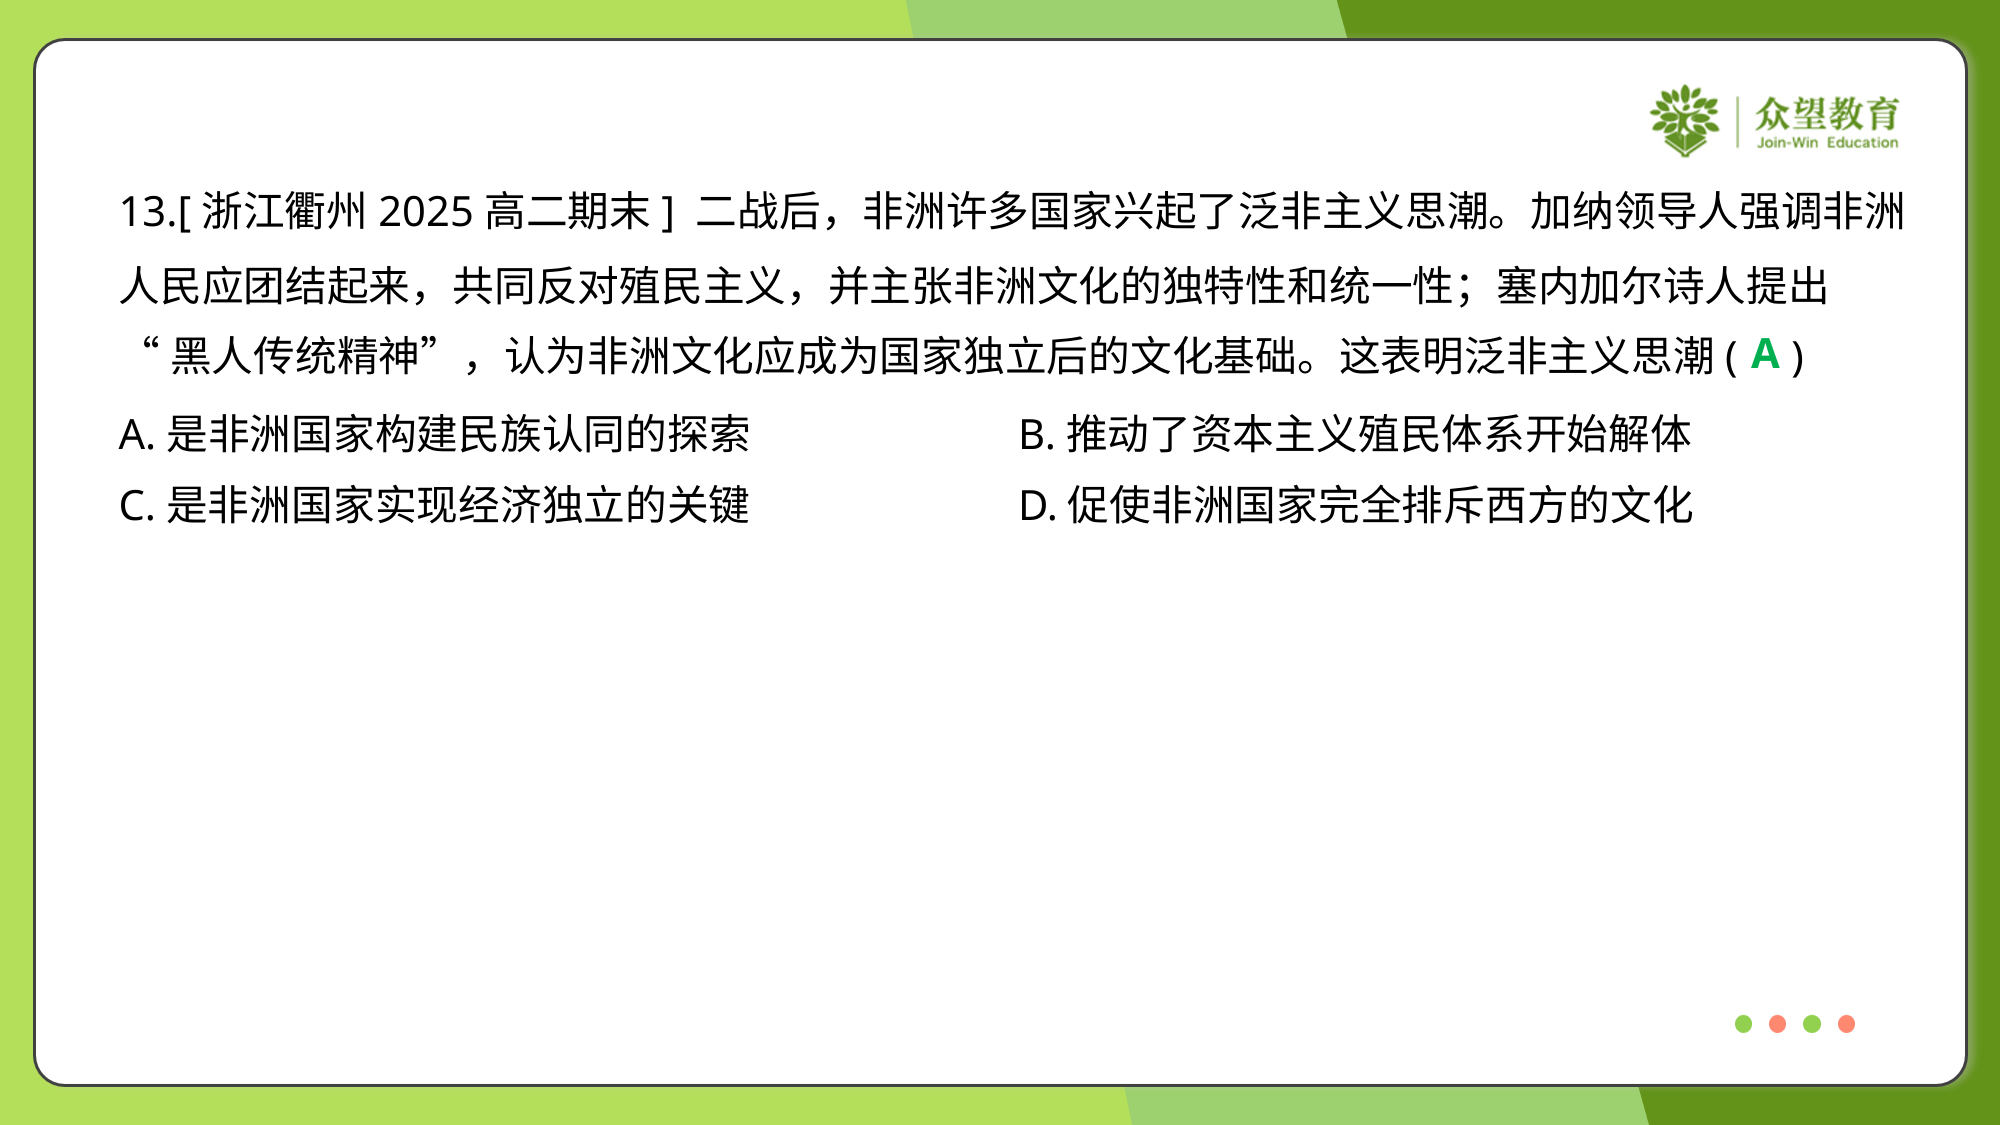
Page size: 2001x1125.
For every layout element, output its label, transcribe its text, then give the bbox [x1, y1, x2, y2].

text_box A.是非洲国家构建民族认同的探索 B.推动了资本主义殖民体系开始解体 C.是非洲国家实现经济独立的关键 D.促使非洲国家完全排斥西方的文化 [118, 382, 1883, 522]
text_box 13.[浙江衢州2025高二期末] 二战后，非洲许多国家兴起了泛非主义思潮。加纳领导人强调非洲 人民应团结起来，共同反对殖民主义，并主张非洲文化的独特性和统一性；塞内加尔诗人提出 “黑人传统精神”，认为非洲文化应成为国家独立后的文化基础。这表明泛非主义思潮( ) [118, 159, 1883, 373]
text_box A [1734, 306, 1797, 371]
picture [0, 0, 2000, 1125]
